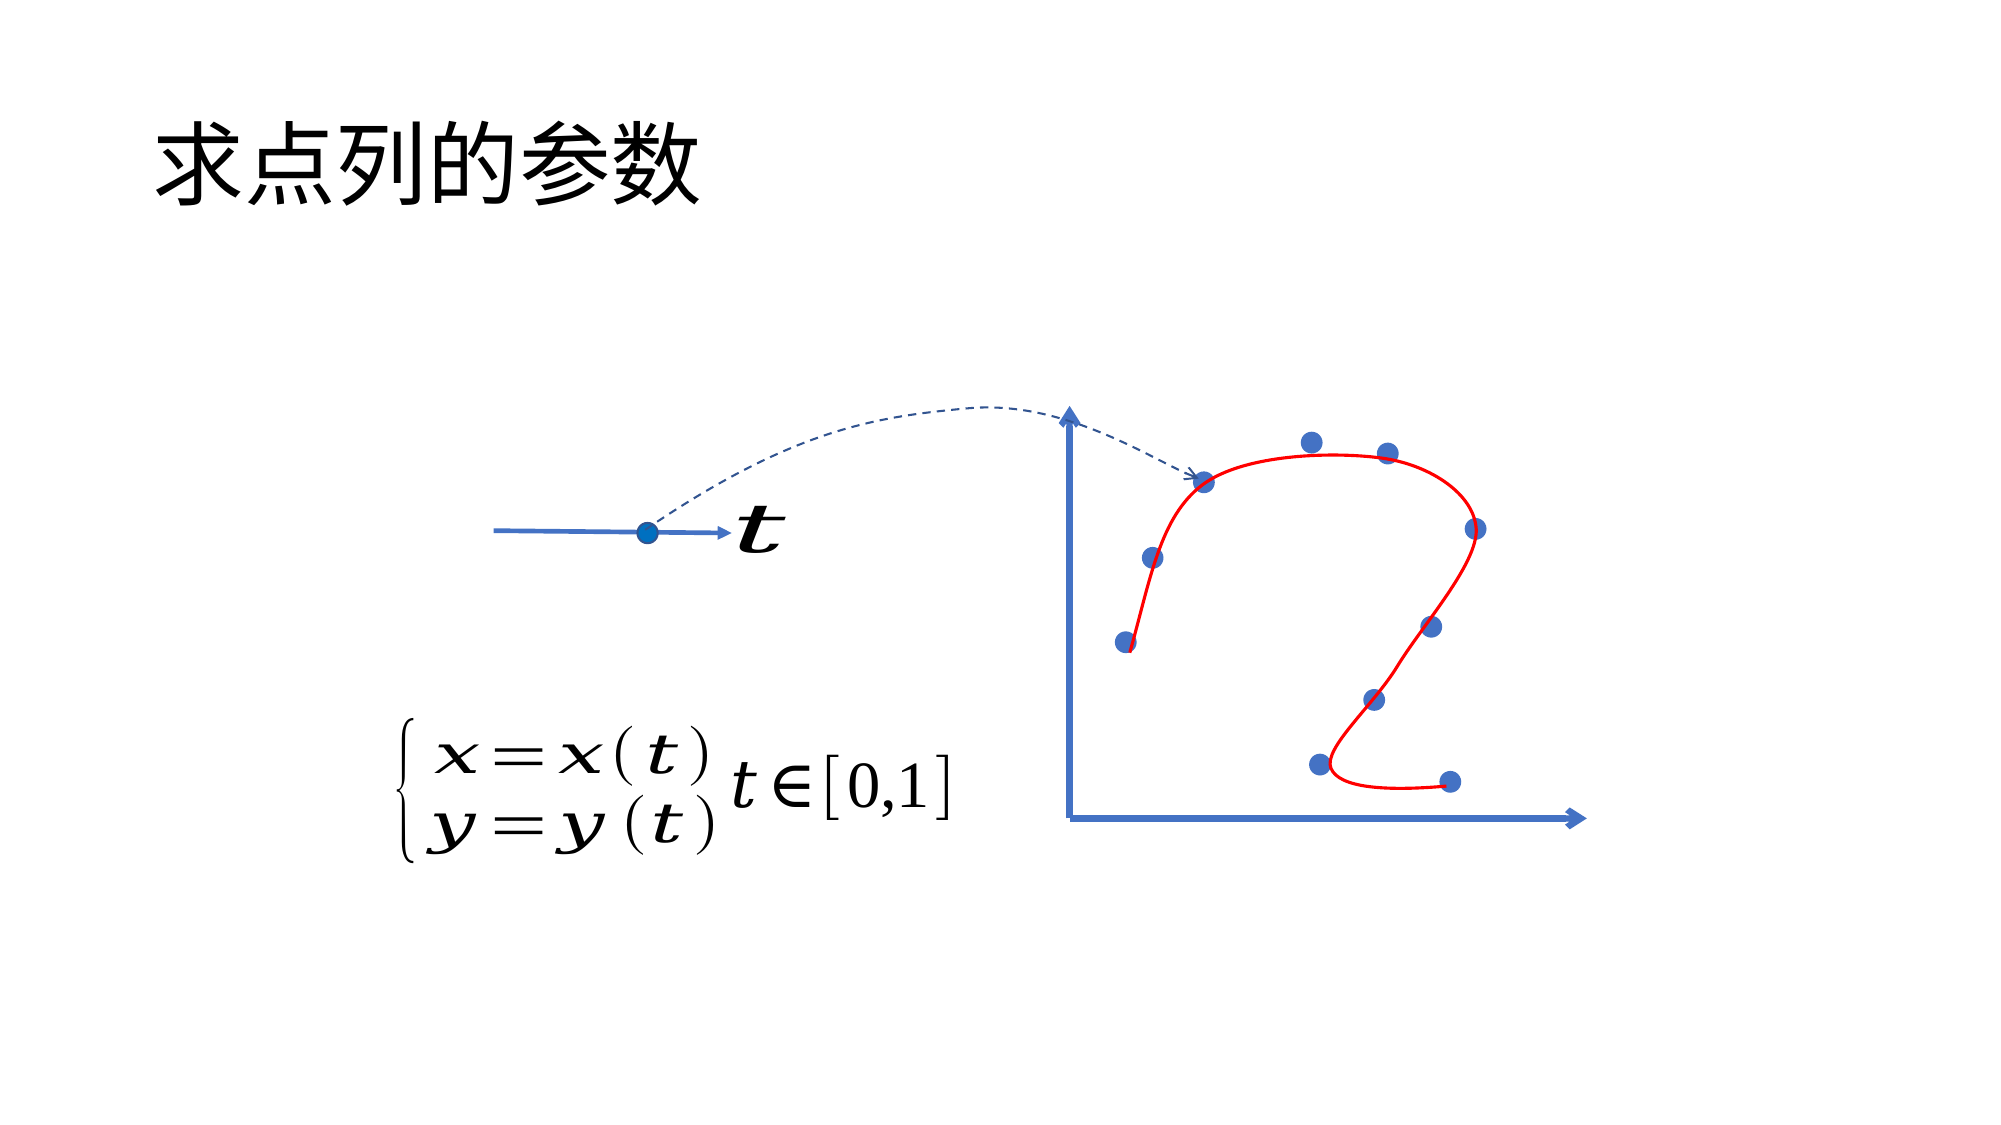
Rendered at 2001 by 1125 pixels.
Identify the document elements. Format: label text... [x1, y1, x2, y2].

text_box [636, 533, 659, 545]
title 求点列的参数 [137, 59, 1863, 278]
text_box [644, 406, 1069, 530]
text_box [636, 521, 653, 530]
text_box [1069, 405, 1587, 819]
